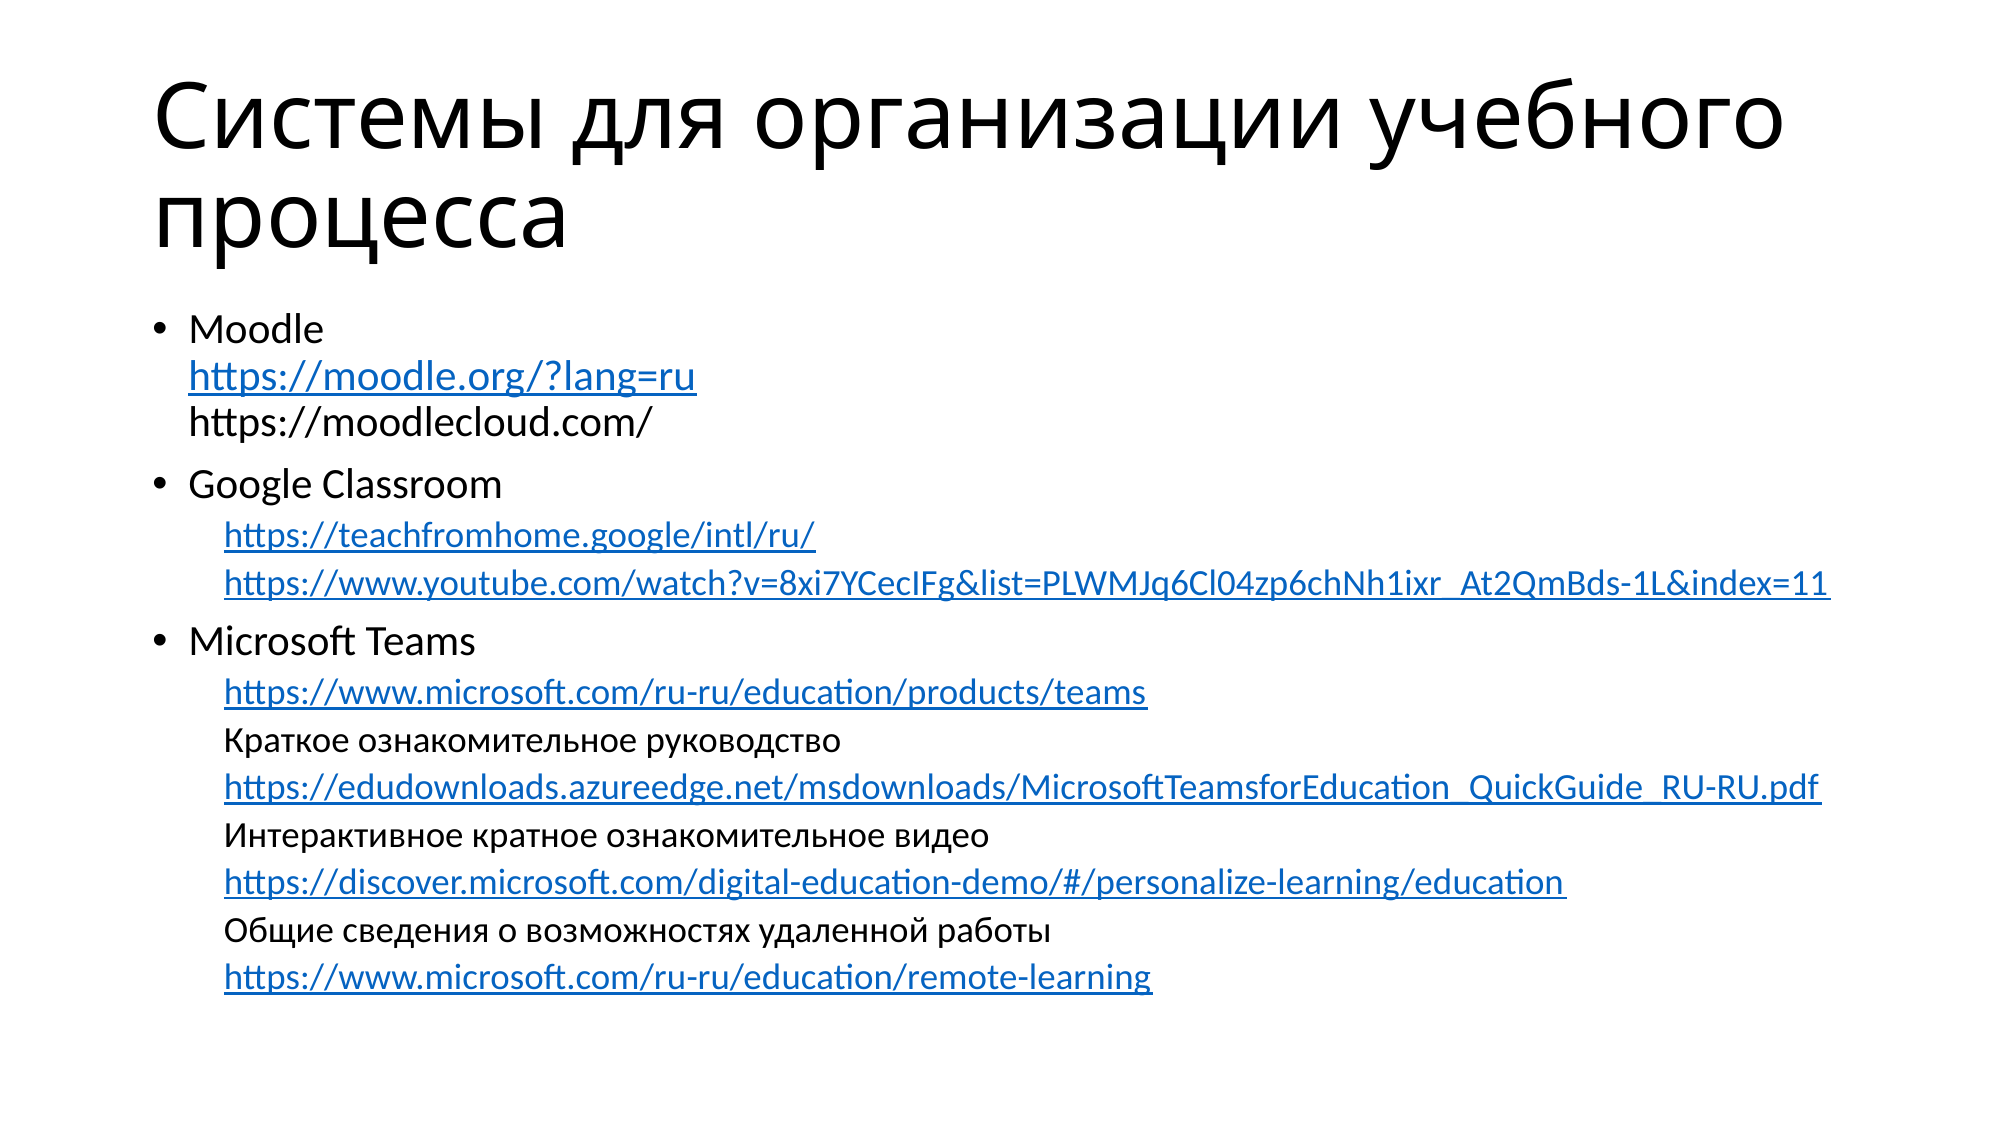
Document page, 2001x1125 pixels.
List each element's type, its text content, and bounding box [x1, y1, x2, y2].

list Moodle https://moodle.org/?lang=ru https://moodlecloud.com/ Google Classroom https://teachfromhome.google/intl/ru/ https://www.youtube.com/watch?v=8xi7YCecIFg&list=PLWMJq6Cl04zp6chNh1ixr_At2QmBds-1L&index=11 Microsoft Teams https://www.microsoft.com/ru-ru/education/products/teams Краткое ознакомительное руководство https://edudownloads.azureedge.net/msdownloads/MicrosoftTeamsforEducation_QuickGuide_RU-RU.pdf Интерактивное кратное ознакомительное видео https://discover.microsoft.com/digital-education-demo/#/personalize-learning/education Общие сведения о возможностях удаленной работы https://www.microsoft.com/ru-ru/education/remote-learning [137, 299, 1863, 1014]
title Системы для организации учебного процесса [137, 59, 1863, 278]
